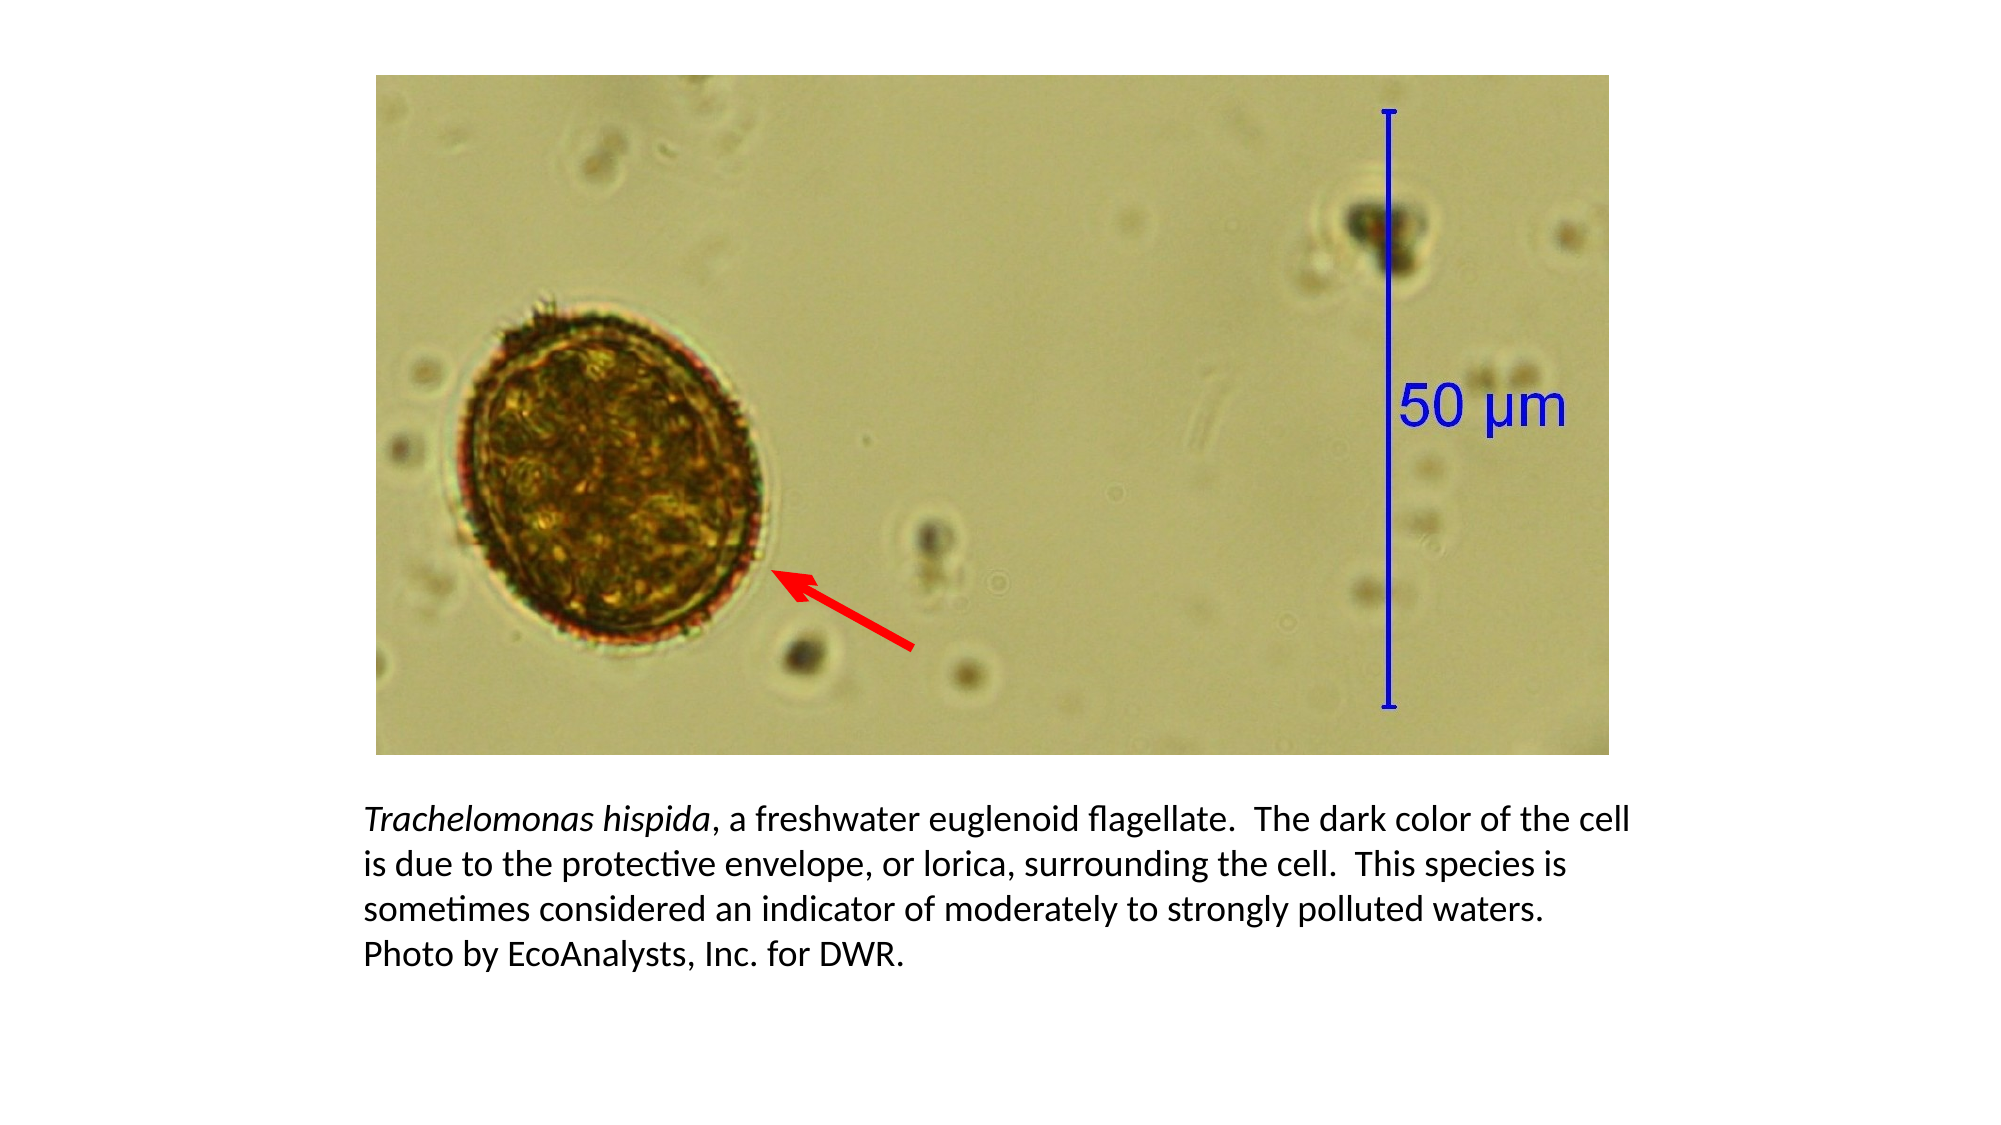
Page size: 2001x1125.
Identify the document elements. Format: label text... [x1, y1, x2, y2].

text_box Trachelomonas hispida, a freshwater euglenoid flagellate. The dark color of the cell is due to the protective envelope, or lorica, surrounding the cell. This species is sometimes considered an indicator of moderately to strongly polluted waters. Photo by EcoAnalysts, Inc. for DWR. [348, 786, 1661, 982]
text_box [376, 75, 1609, 755]
